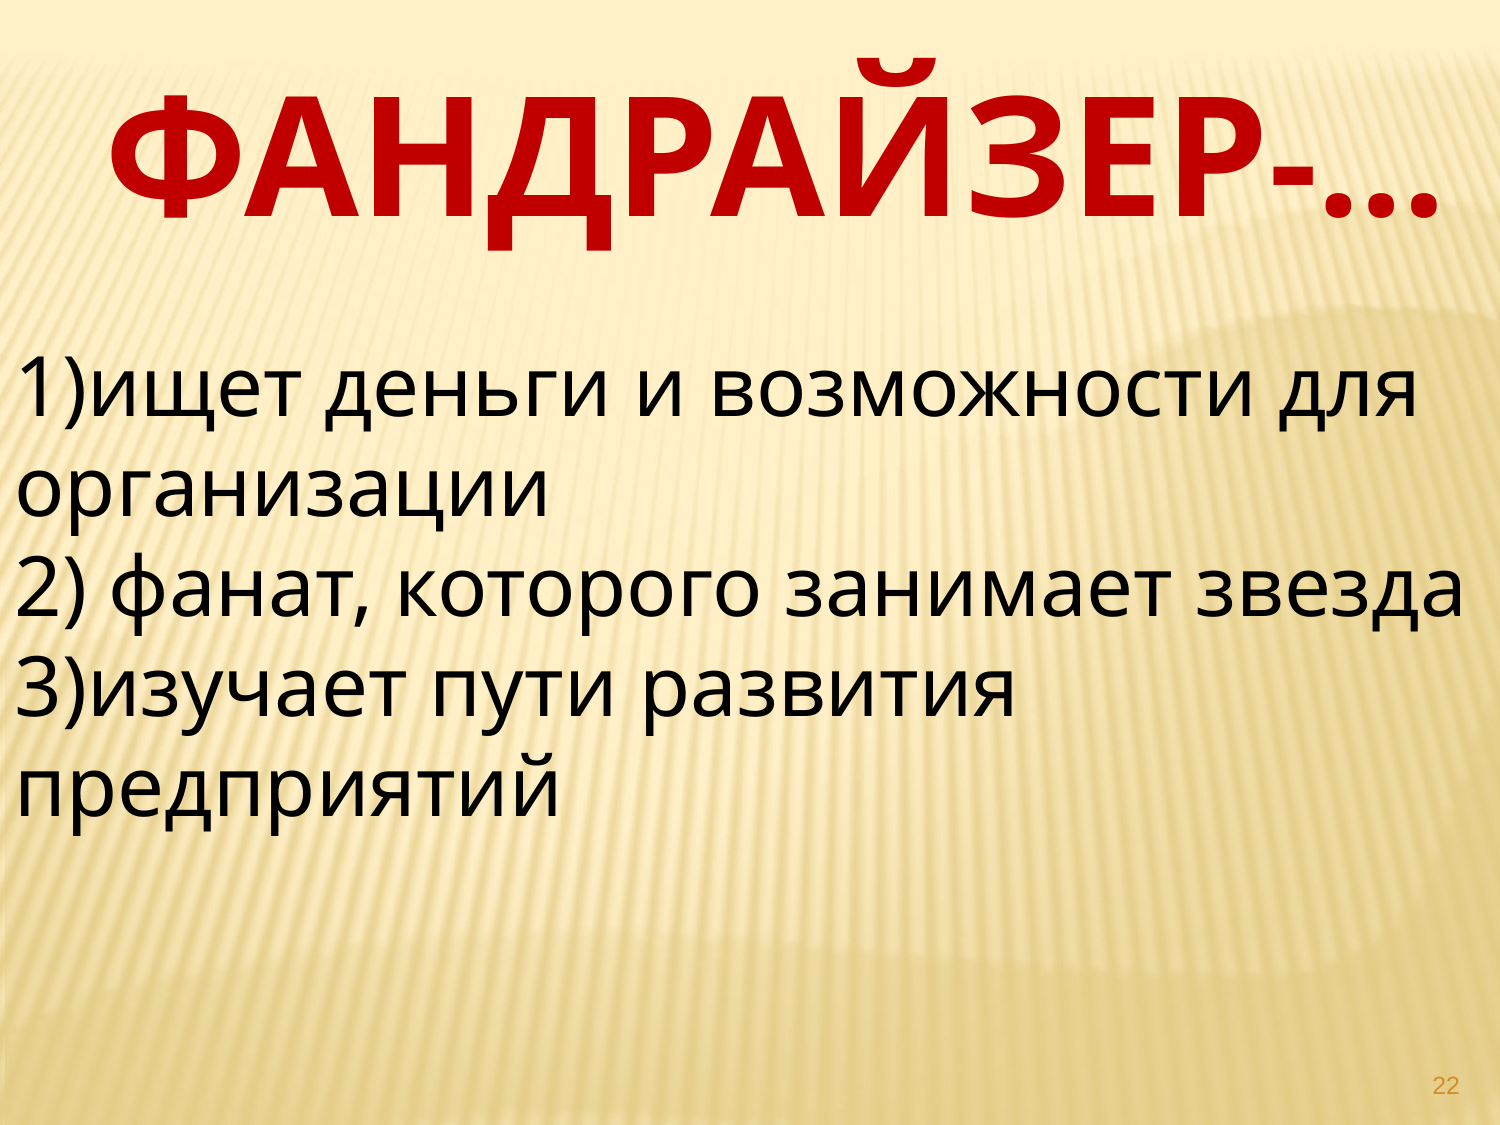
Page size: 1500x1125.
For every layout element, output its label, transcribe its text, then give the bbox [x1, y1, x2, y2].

text_box ФАНДРАЙЗЕР-… [89, 42, 1461, 258]
text_box 1)ищет деньги и возможности для организации 2) фанат, которого занимает звезда 3)изучает пути развития предприятий [0, 326, 1500, 941]
slide_number 22 [1350, 1062, 1475, 1103]
